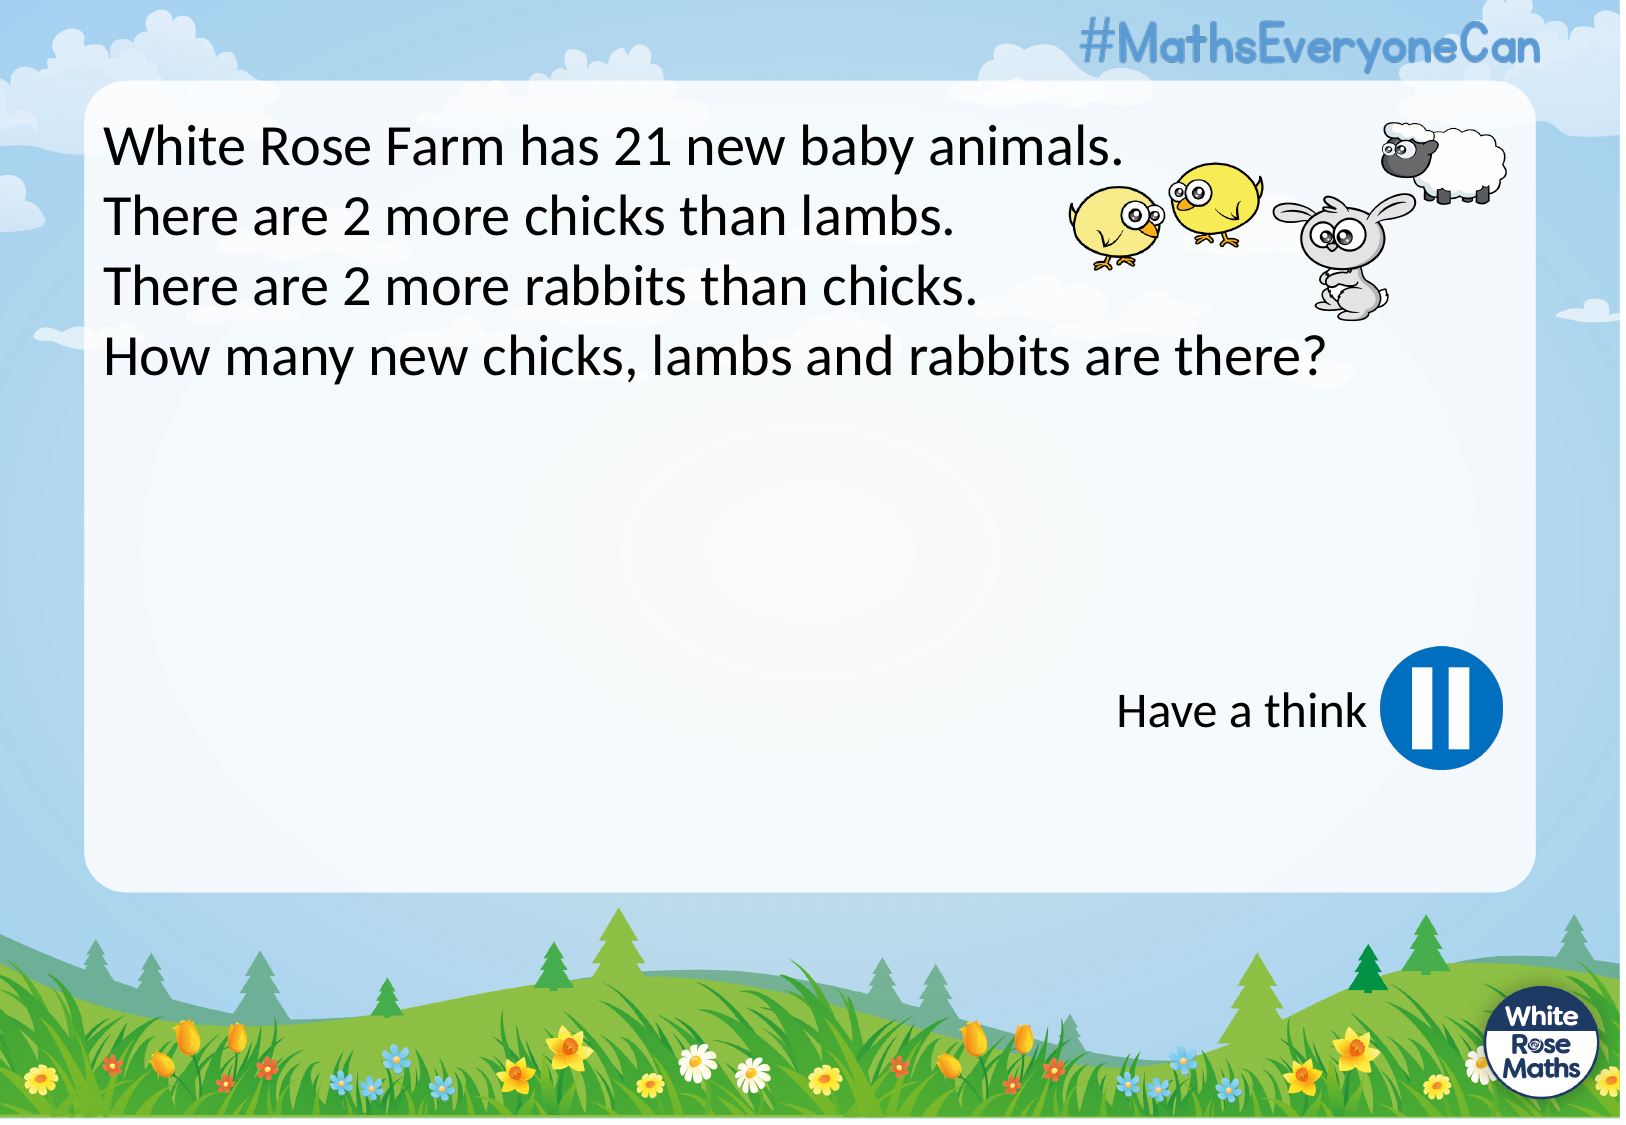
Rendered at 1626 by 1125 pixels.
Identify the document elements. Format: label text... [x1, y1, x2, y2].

text_box Have a think [1101, 669, 1380, 745]
picture [0, 0, 1626, 1125]
text_box White Rose Farm has 21 new baby animals. There are 2 more chicks than lambs. There are 2 more rabbits than chicks. How many new chicks, lambs and rabbits are there? [88, 99, 1448, 655]
